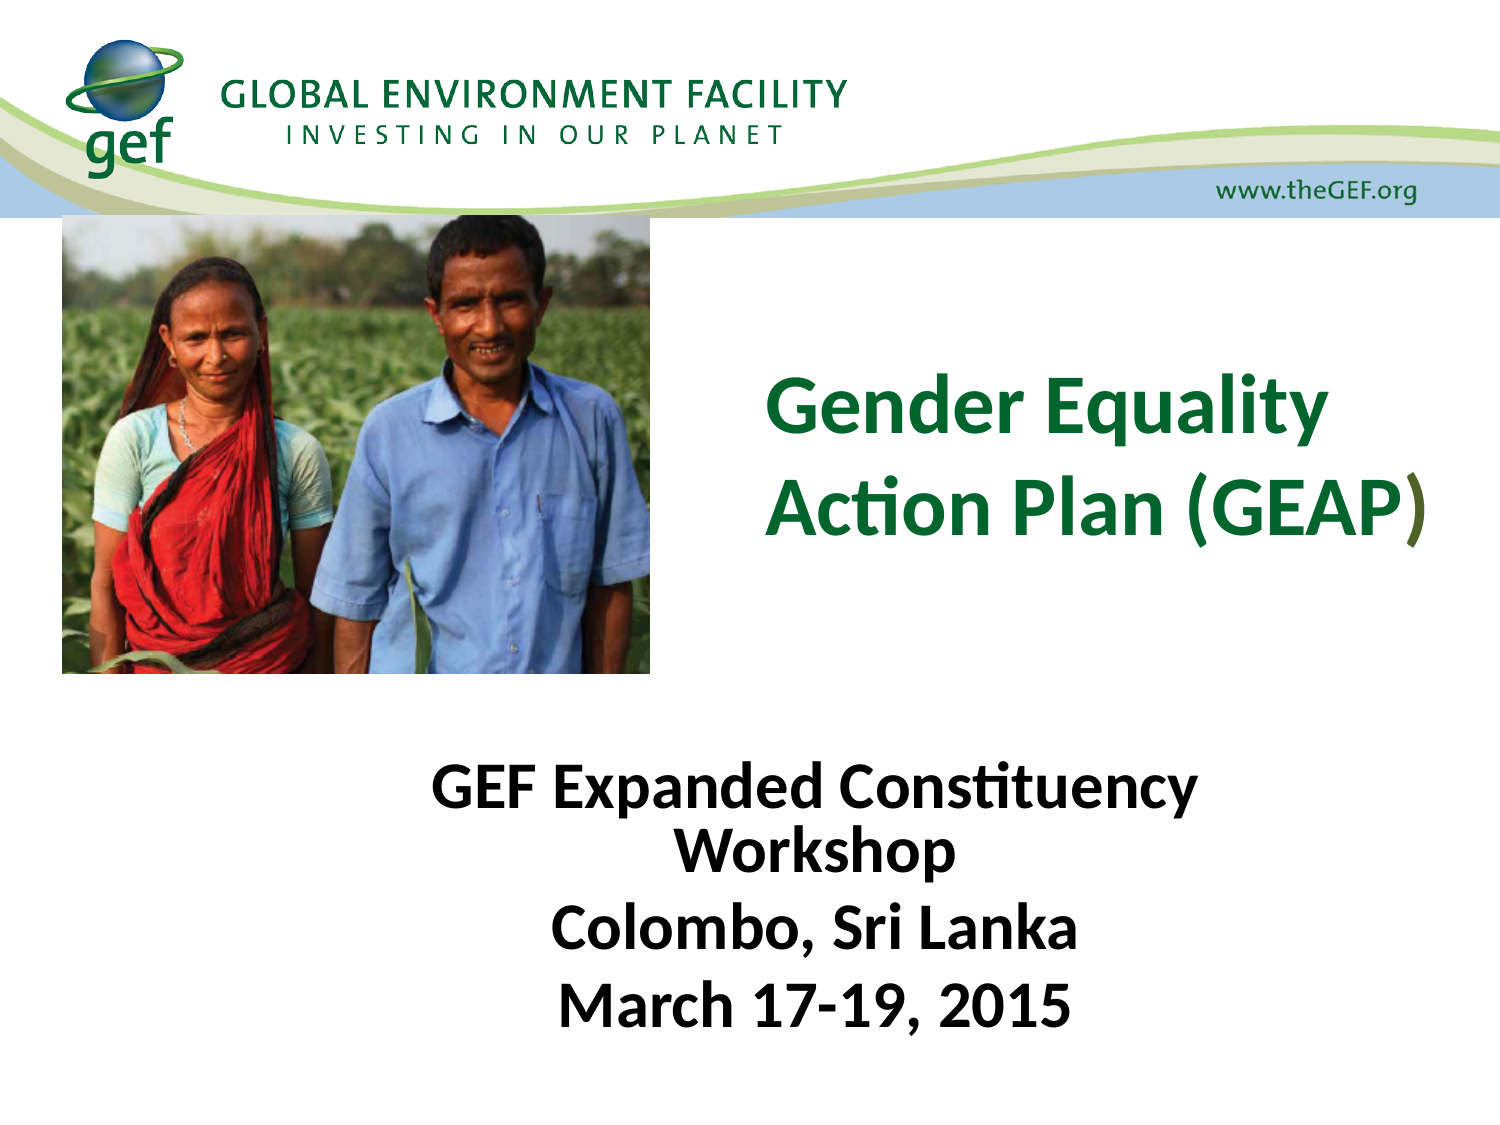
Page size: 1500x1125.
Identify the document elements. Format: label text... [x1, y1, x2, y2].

title Gender Equality Action Plan (GEAP) [749, 293, 1451, 670]
text_box GEF Expanded Constituency Workshop Colombo, Sri Lanka March 17-19, 2015 [387, 749, 1244, 1048]
picture [0, 12, 1500, 675]
